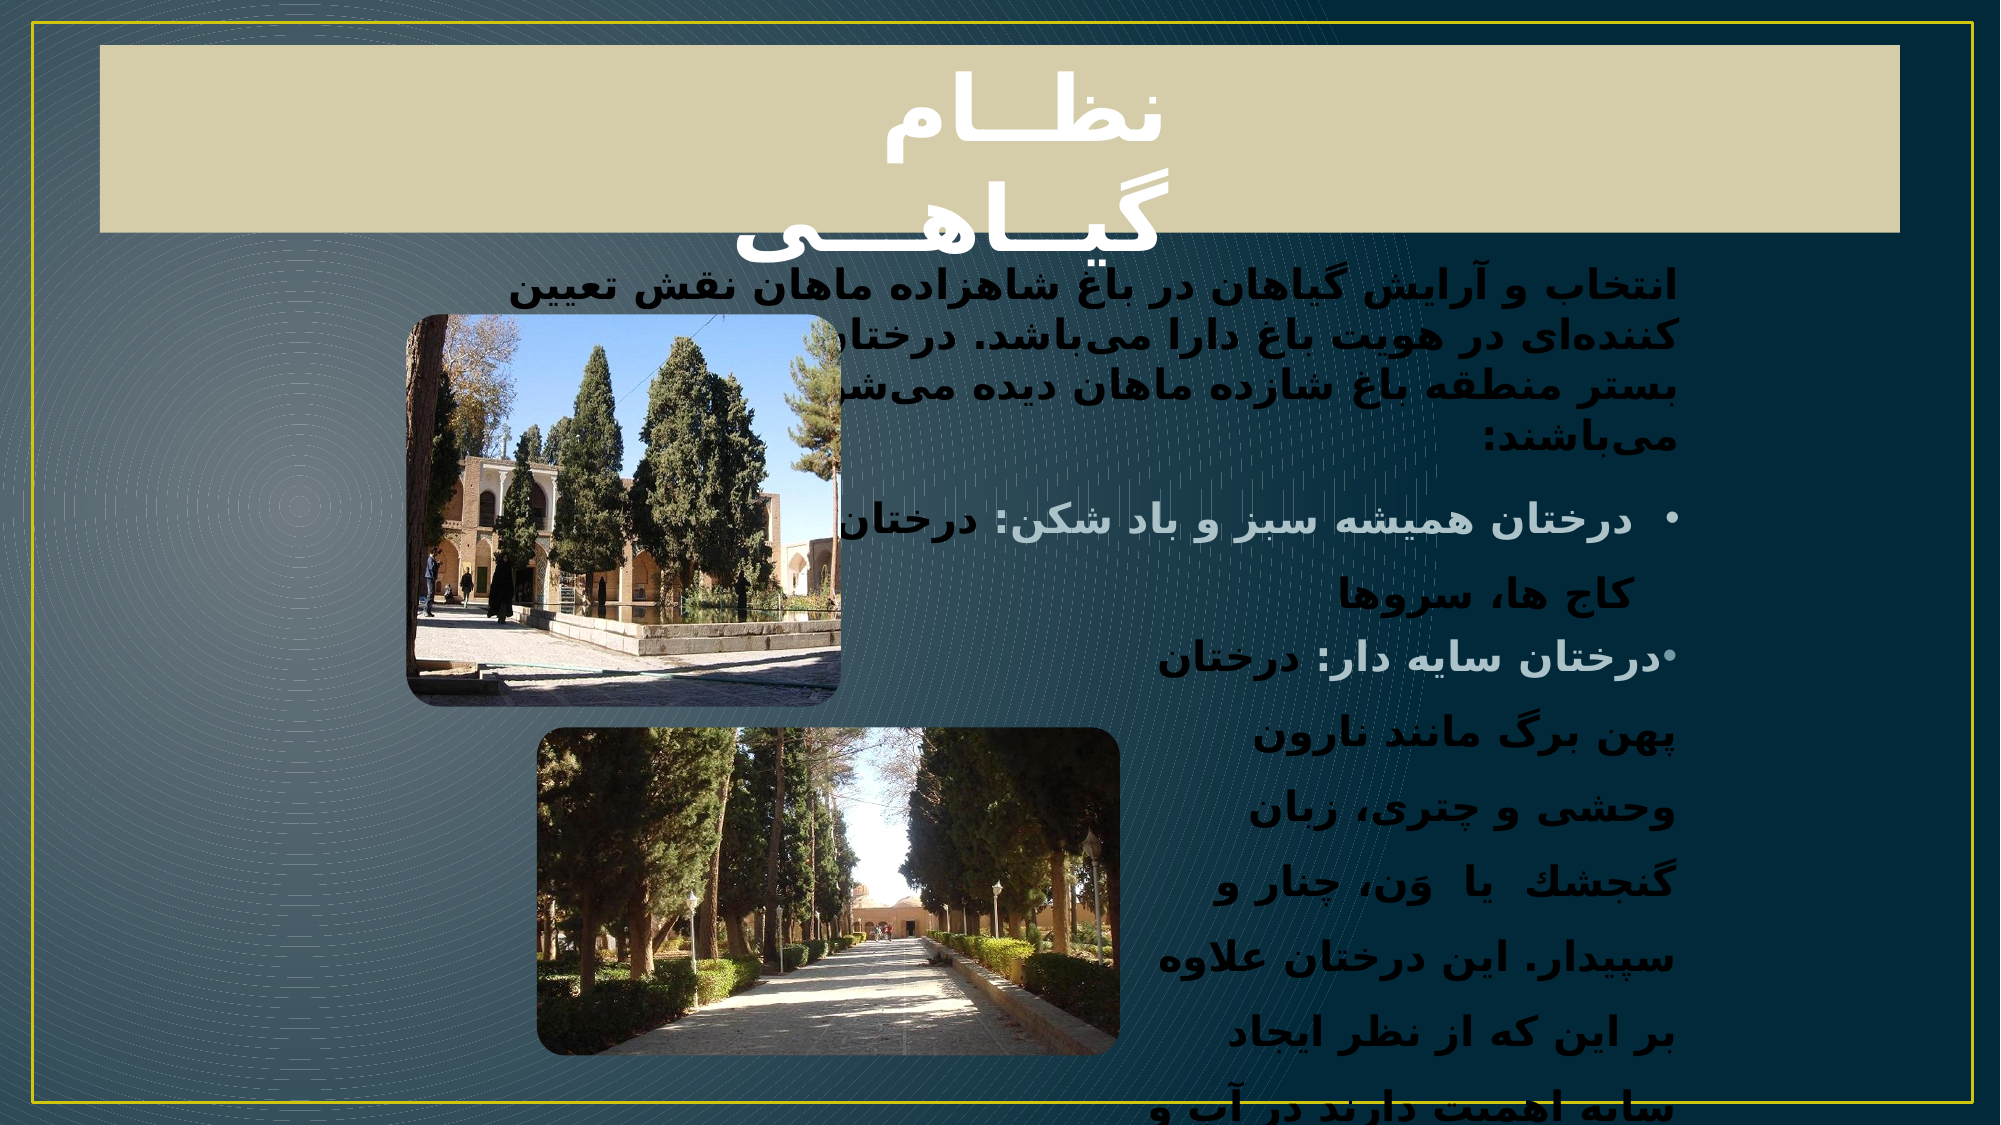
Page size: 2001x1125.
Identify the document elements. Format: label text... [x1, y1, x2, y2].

title [99, 45, 704, 233]
picture [536, 727, 1121, 1056]
list انتخاب و آرایش گیاهان در باغ شاهزاده ماهان نقش تعیین كننده‌ای در هویت باغ دارا می‌باشد. درختان و نباتاتی كه در بستر منطقه باغ شازده ماهان دیده می‌شوند به ترتیب زیر می‌باشند: درختان همیشه سبز و باد شكن: درختان سوزنی برگ مانند كاج ها، سروها [383, 250, 1695, 1001]
picture [406, 314, 842, 707]
text_box نظــام گیــاهـــی [704, 42, 1184, 278]
text_box درختان سایه دار: درختان پهن برگ مانند نارون وحشی و چتری، زبان گنجشك یا وَن، چنار و سپیدار. این درختان علاوه بر این كه از نظر ایجاد سایه اهمیت دارند در آب و هوای منطقه مقاومت می‌كنند. [1118, 597, 1692, 1125]
title [1184, 45, 1900, 233]
